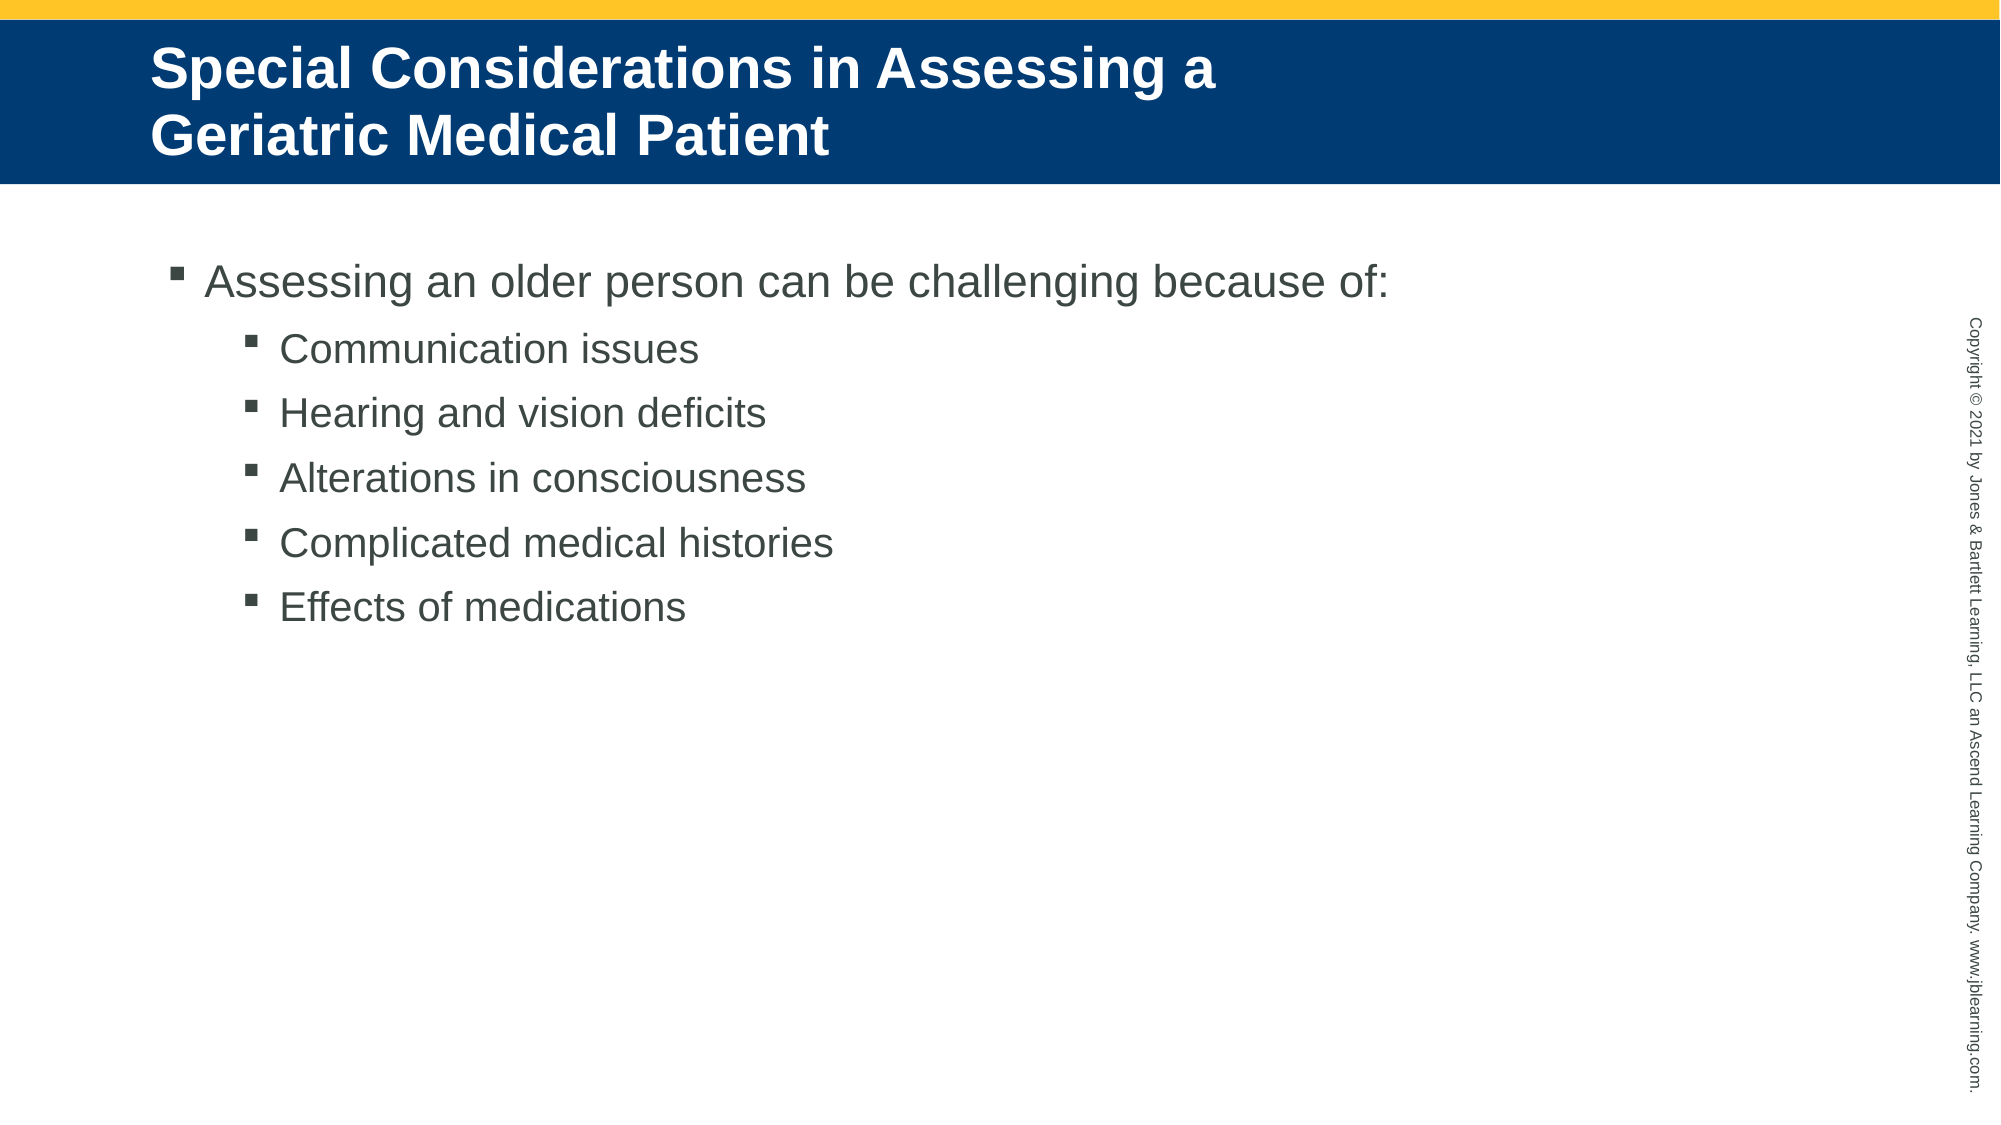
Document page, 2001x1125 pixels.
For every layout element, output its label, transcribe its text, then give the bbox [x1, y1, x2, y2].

title Special Considerations in Assessing a Geriatric Medical Patient [0, 19, 2000, 185]
list Assessing an older person can be challenging because of: Communication issues Hearing and vision deficits Alterations in consciousness Complicated medical histories Effects of medications [151, 244, 1840, 1016]
